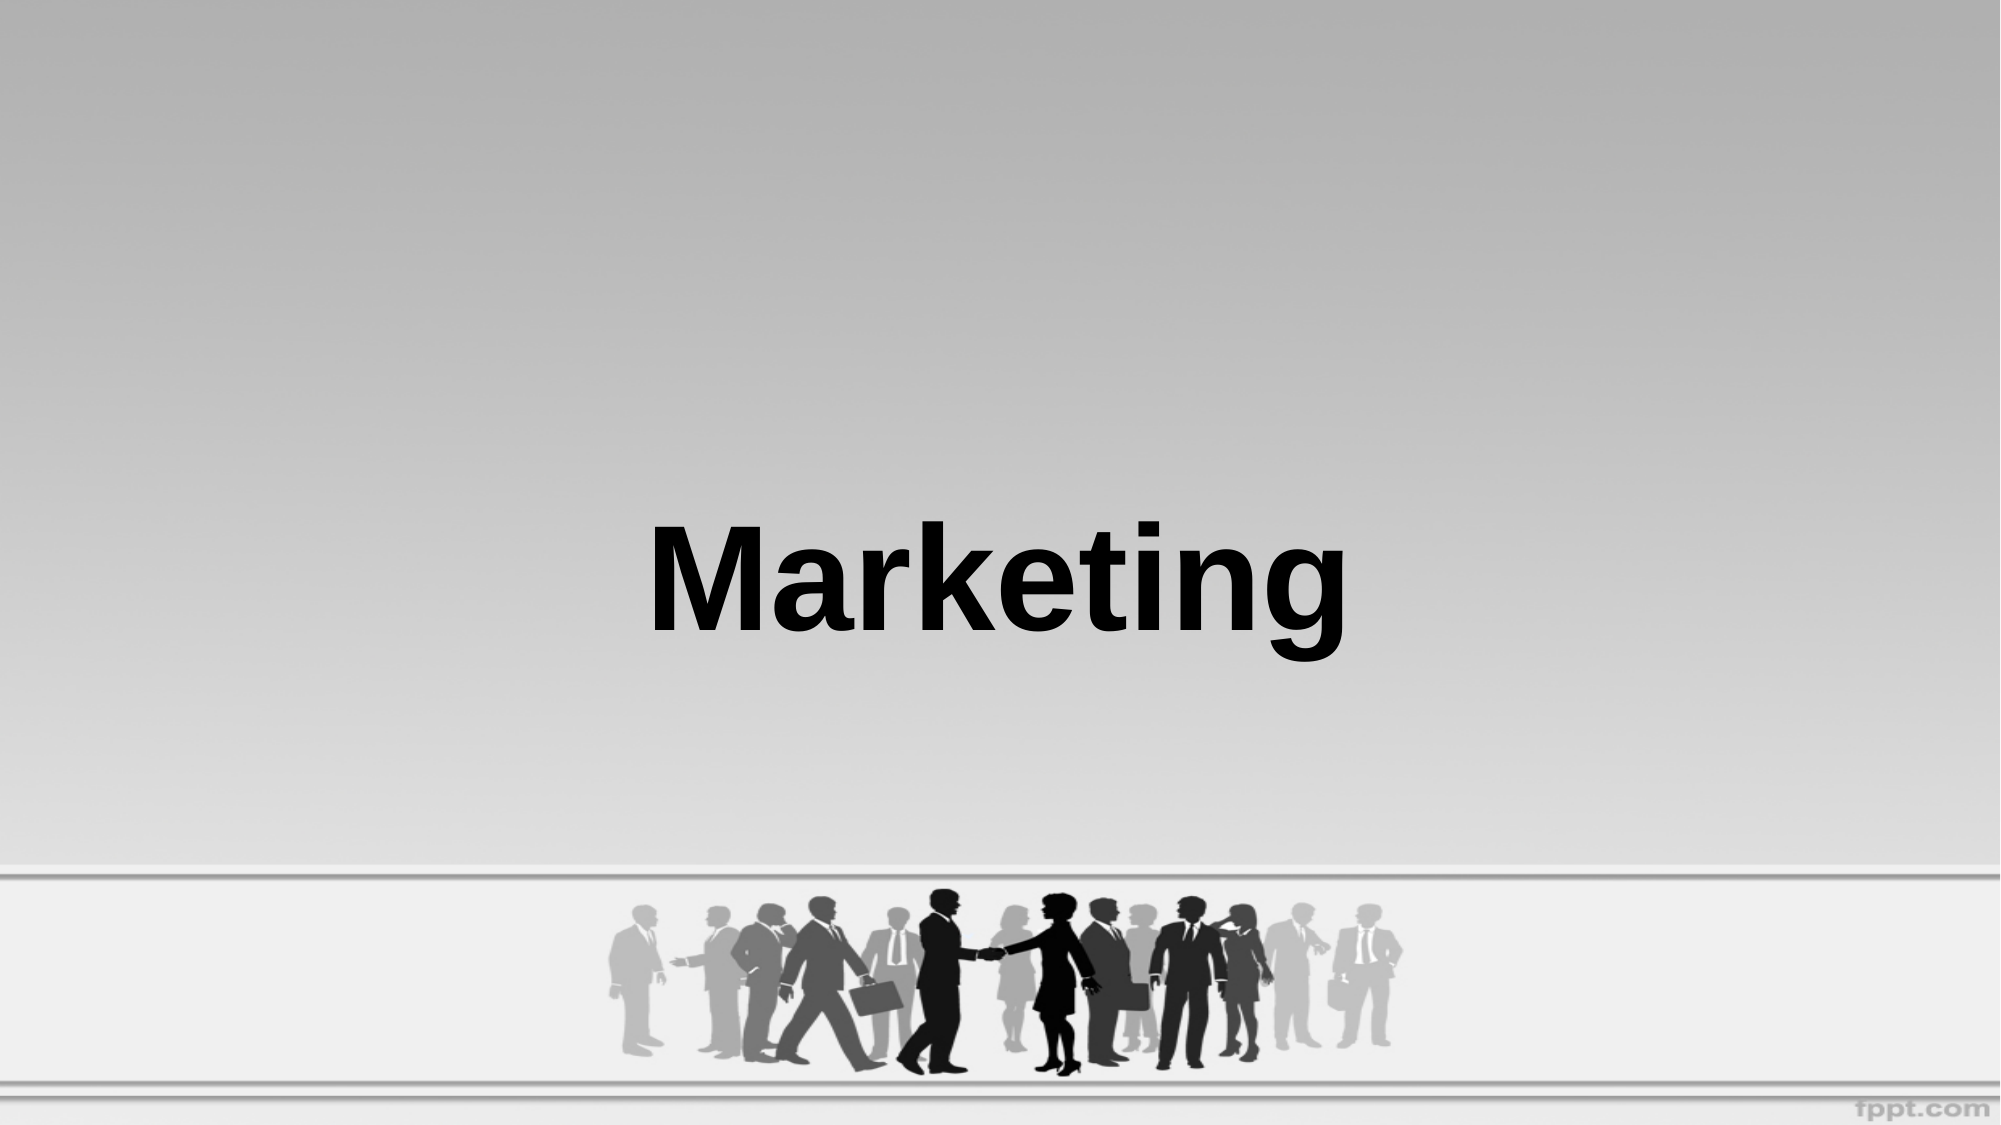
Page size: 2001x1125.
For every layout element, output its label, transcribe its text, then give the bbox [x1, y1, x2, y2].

picture [0, 0, 2001, 1125]
list Marketing [99, 262, 1900, 1005]
